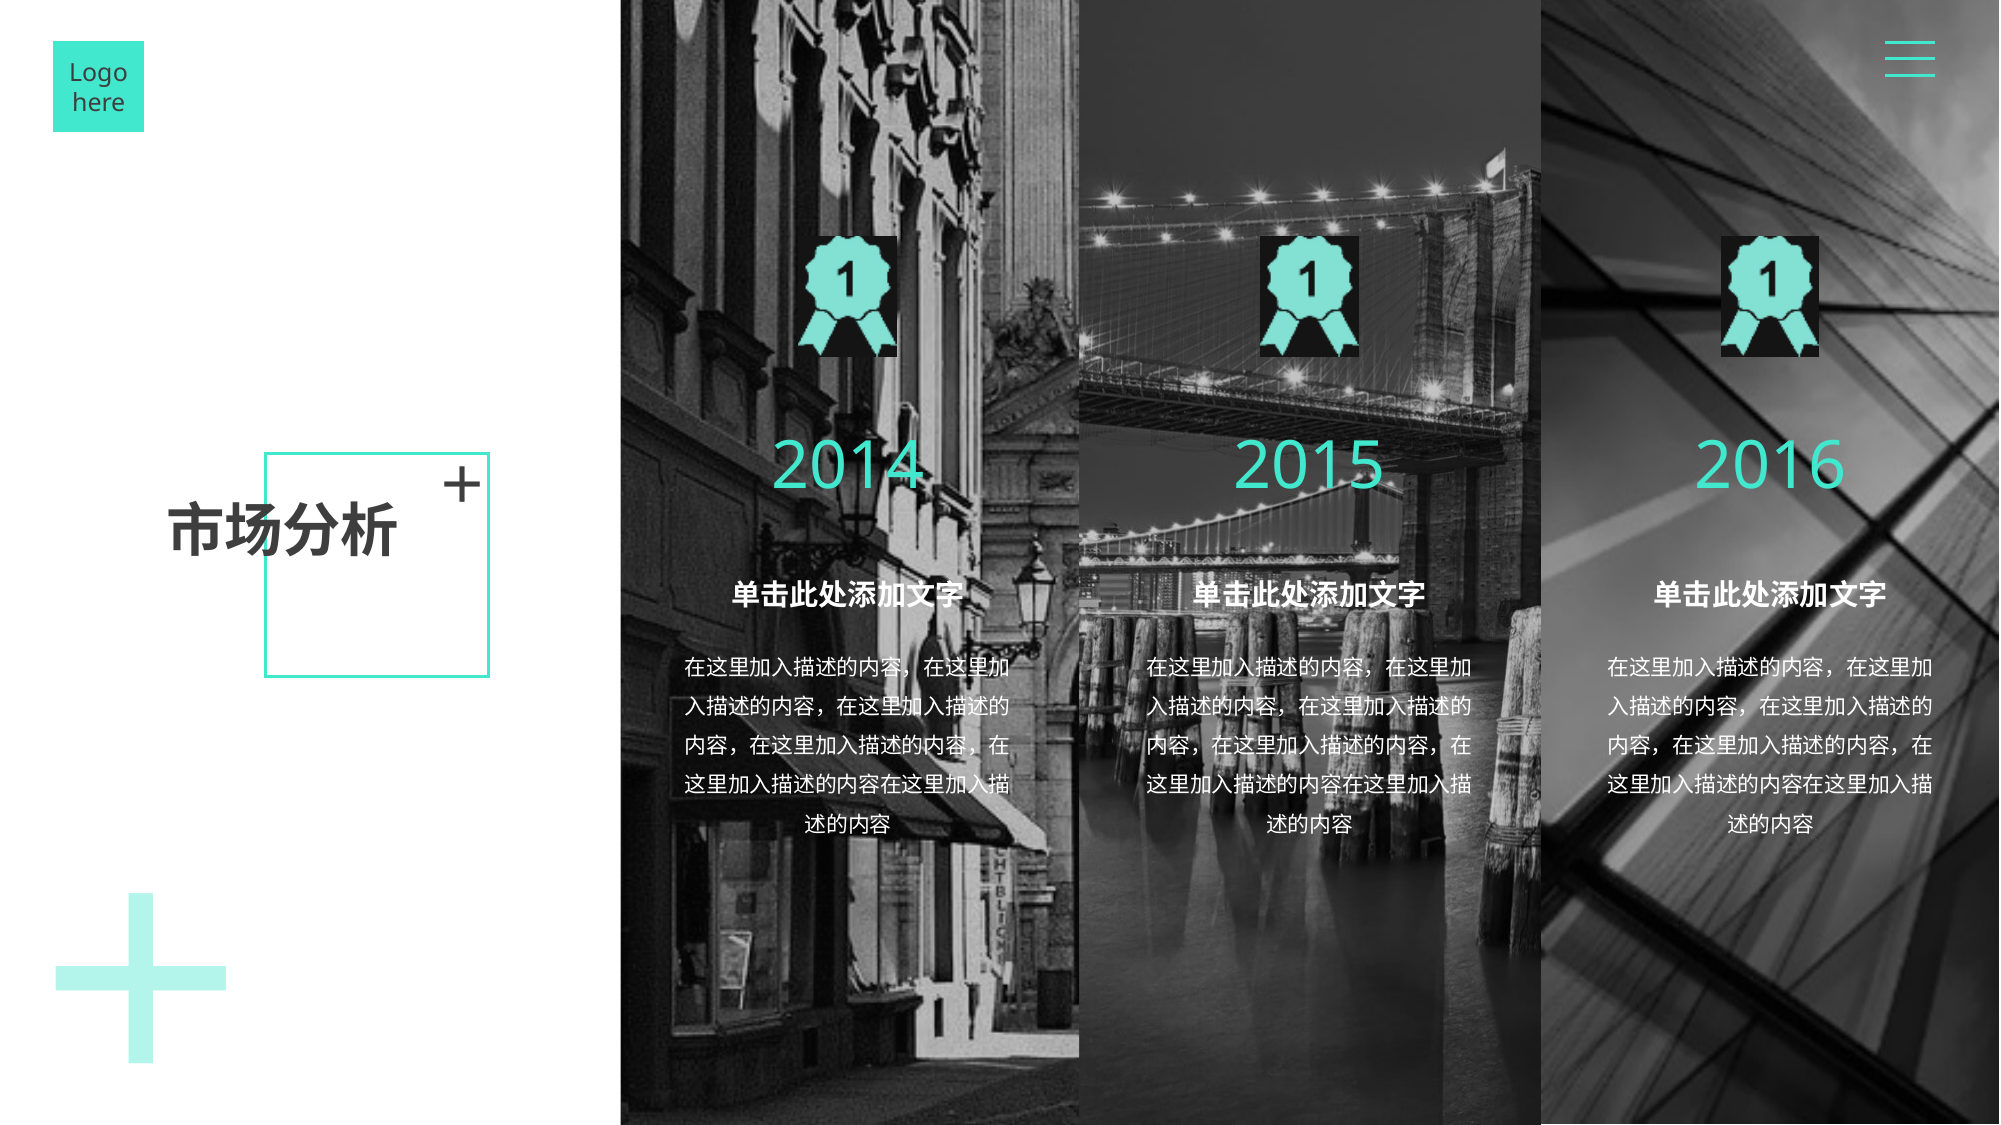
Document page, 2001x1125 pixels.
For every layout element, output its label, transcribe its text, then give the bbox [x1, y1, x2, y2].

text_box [1585, 414, 1956, 847]
text_box ＋ [416, 445, 508, 521]
picture [620, 0, 1999, 1125]
text_box ＋ [1, 822, 281, 1125]
text_box [264, 571, 489, 678]
text_box [264, 453, 416, 485]
text_box 市场分析 [151, 485, 620, 571]
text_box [1124, 414, 1496, 847]
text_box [54, 42, 1936, 132]
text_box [662, 414, 1034, 847]
